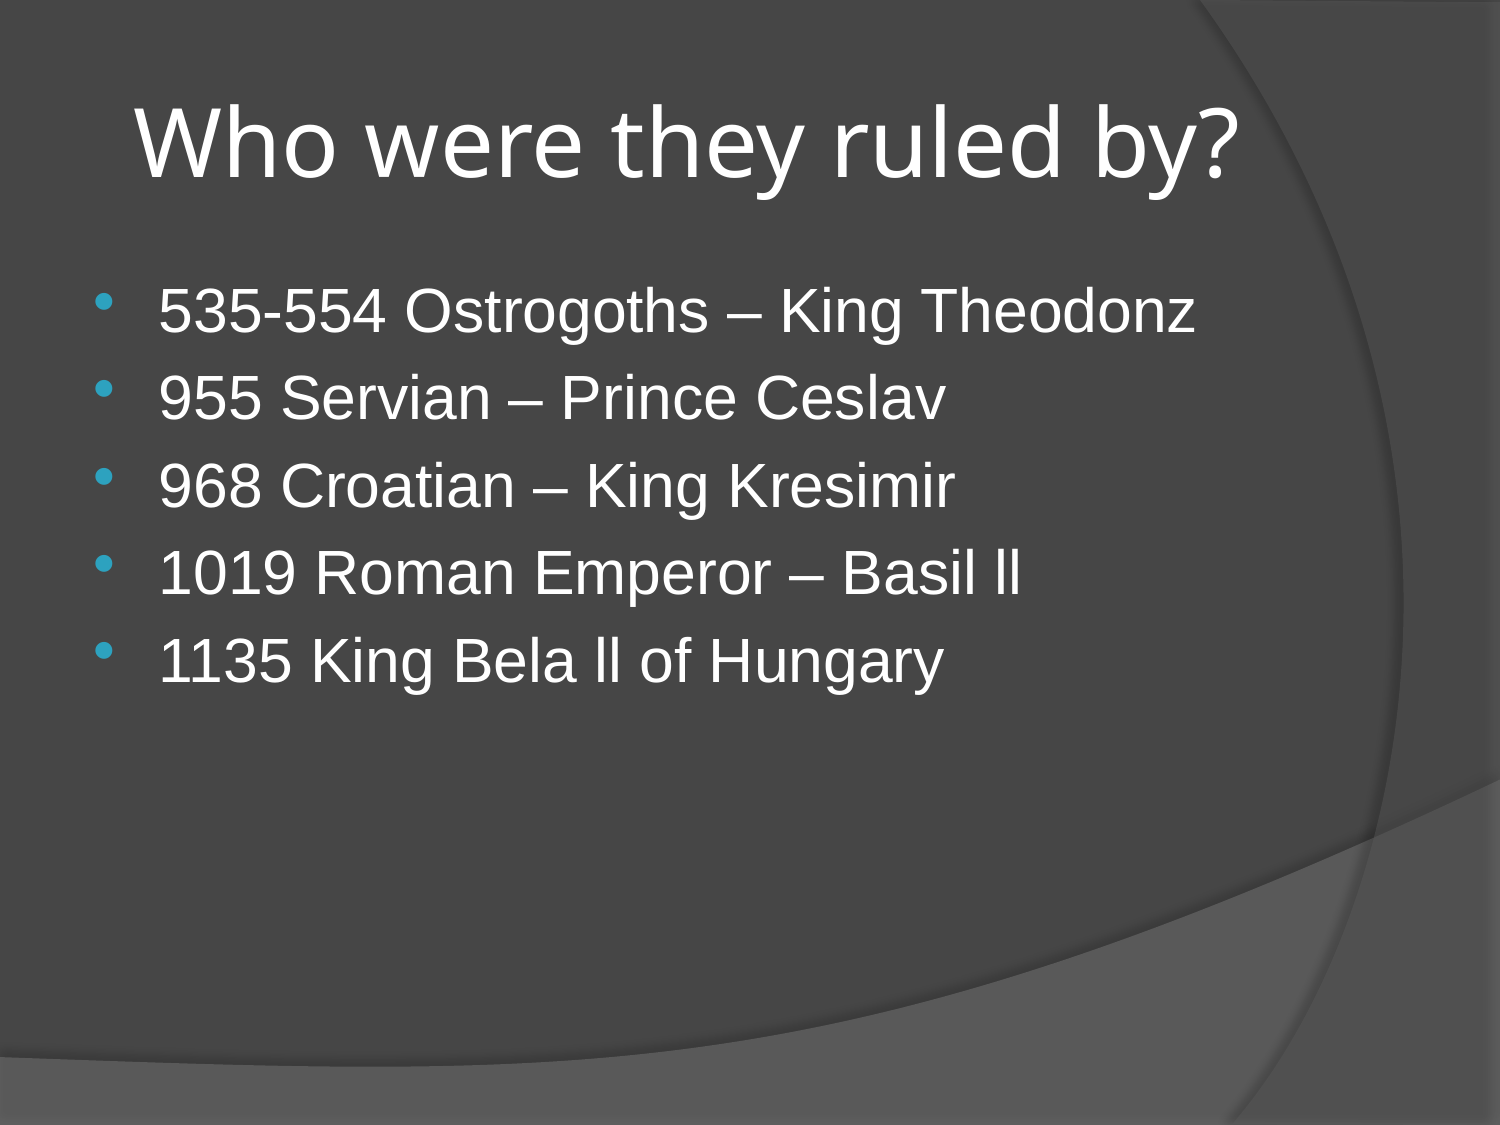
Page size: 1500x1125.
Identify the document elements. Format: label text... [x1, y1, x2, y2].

list 535-554 Ostrogoths – King Theodonz 955 Servian – Prince Ceslav 968 Croatian – King Kresimir 1019 Roman Emperor – Basil ll 1135 King Bela ll of Hungary [75, 262, 1300, 1005]
title Who were they ruled by? [75, 45, 1300, 233]
